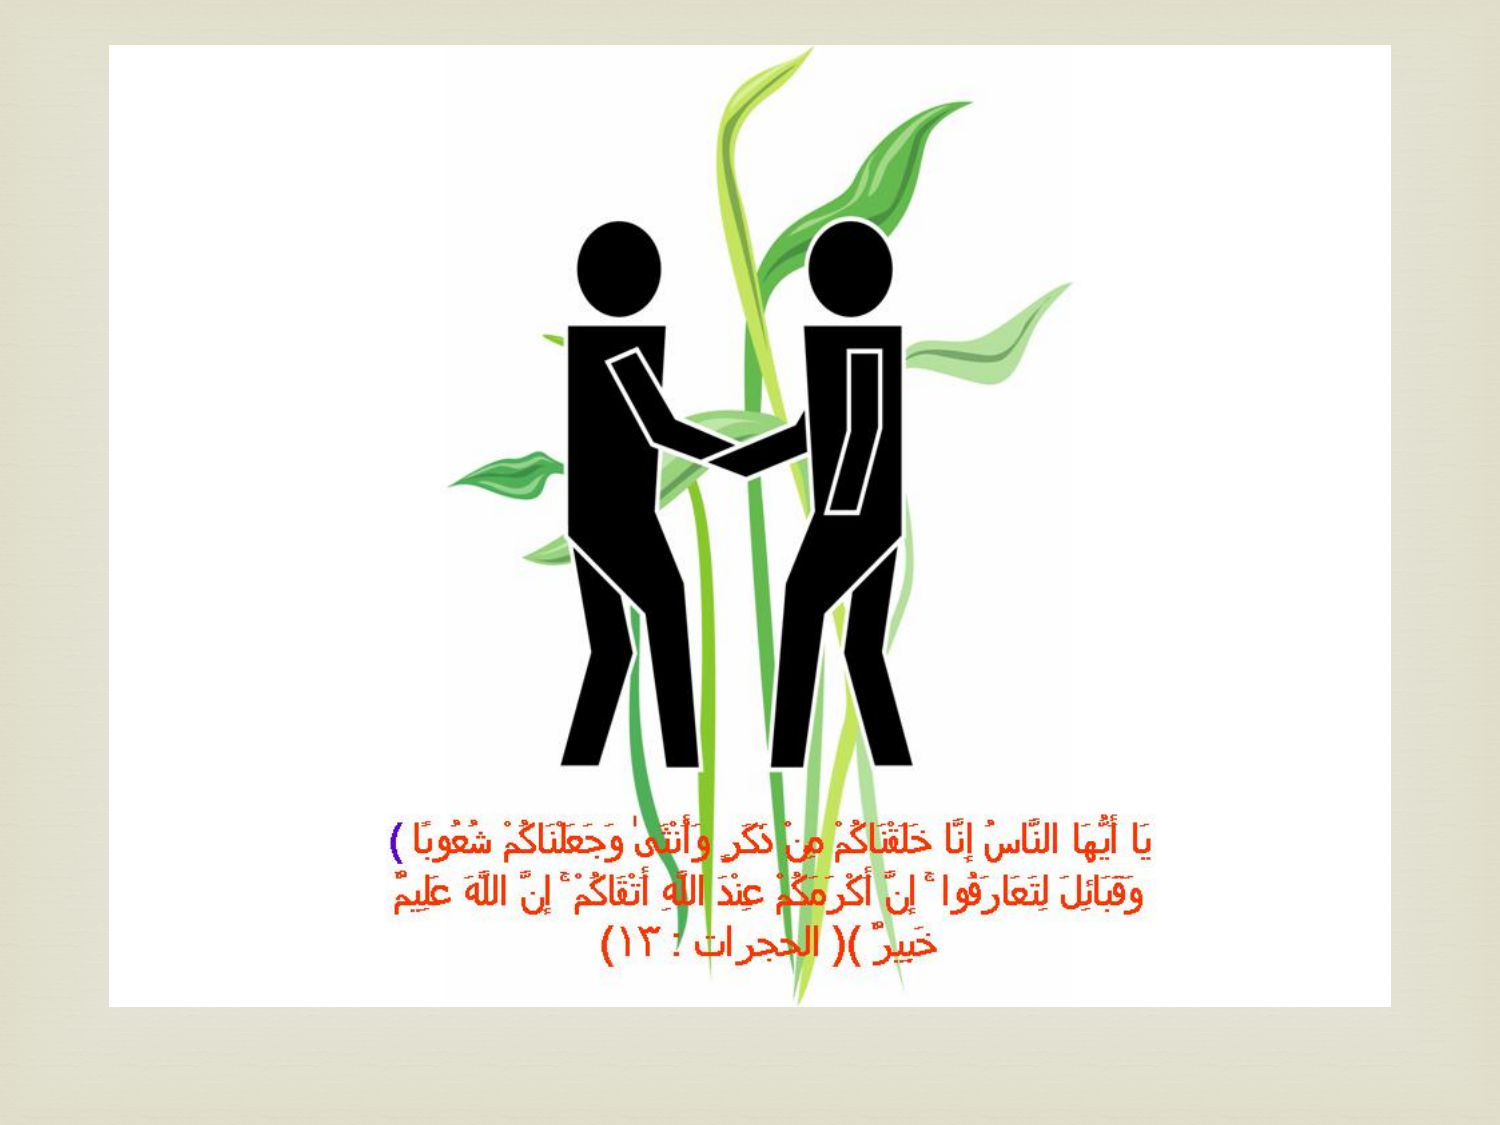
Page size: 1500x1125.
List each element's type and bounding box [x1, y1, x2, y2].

list [108, 44, 1392, 1007]
